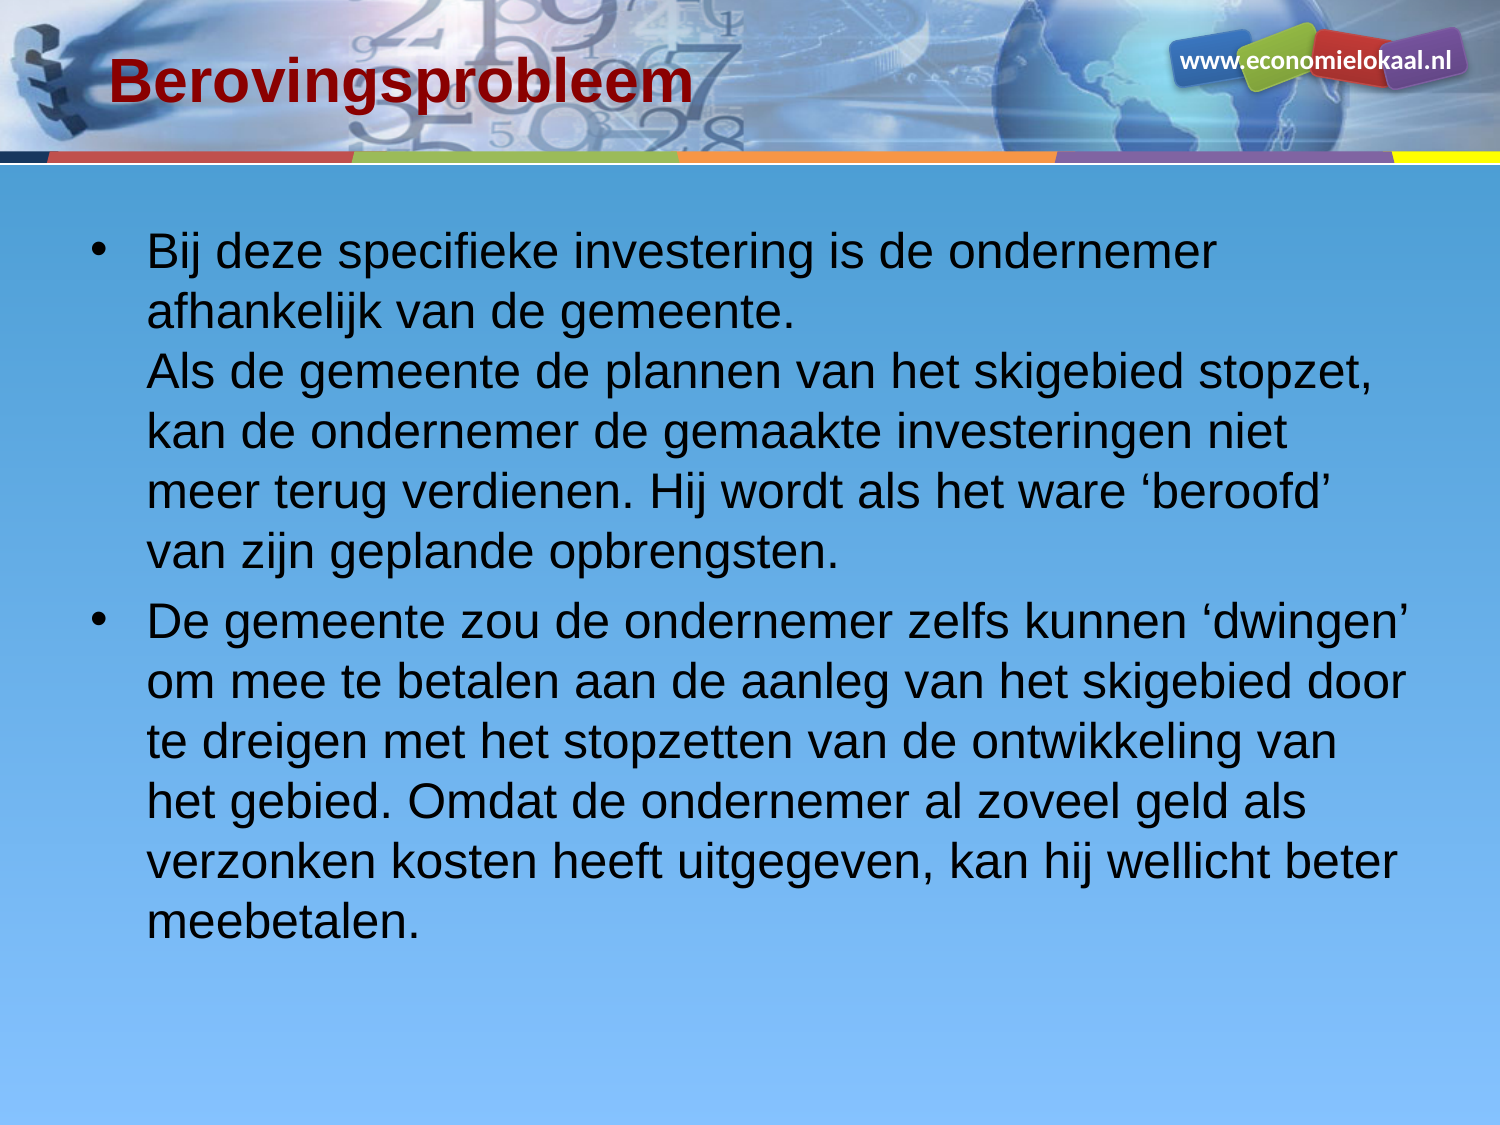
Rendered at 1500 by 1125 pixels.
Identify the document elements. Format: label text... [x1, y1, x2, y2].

picture [0, 0, 1500, 151]
title Berovingsprobleem [93, 34, 1121, 120]
list Bij deze specifieke investering is de ondernemer afhankelijk van de gemeente. Als de gemeente de plannen van het skigebied stopzet, kan de ondernemer de gemaakte investeringen niet meer terug verdienen. Hij wordt als het ware ‘beroofd’ van zijn geplande opbrengsten. De gemeente zou de ondernemer zelfs kunnen ‘dwingen’ om mee te betalen aan de aanleg van het skigebied door te dreigen met het stopzetten van de ontwikkeling van het gebied. Omdat de ondernemer al zoveel geld als verzonken kosten heeft uitgegeven, kan hij wellicht beter meebetalen. [74, 210, 1426, 1055]
